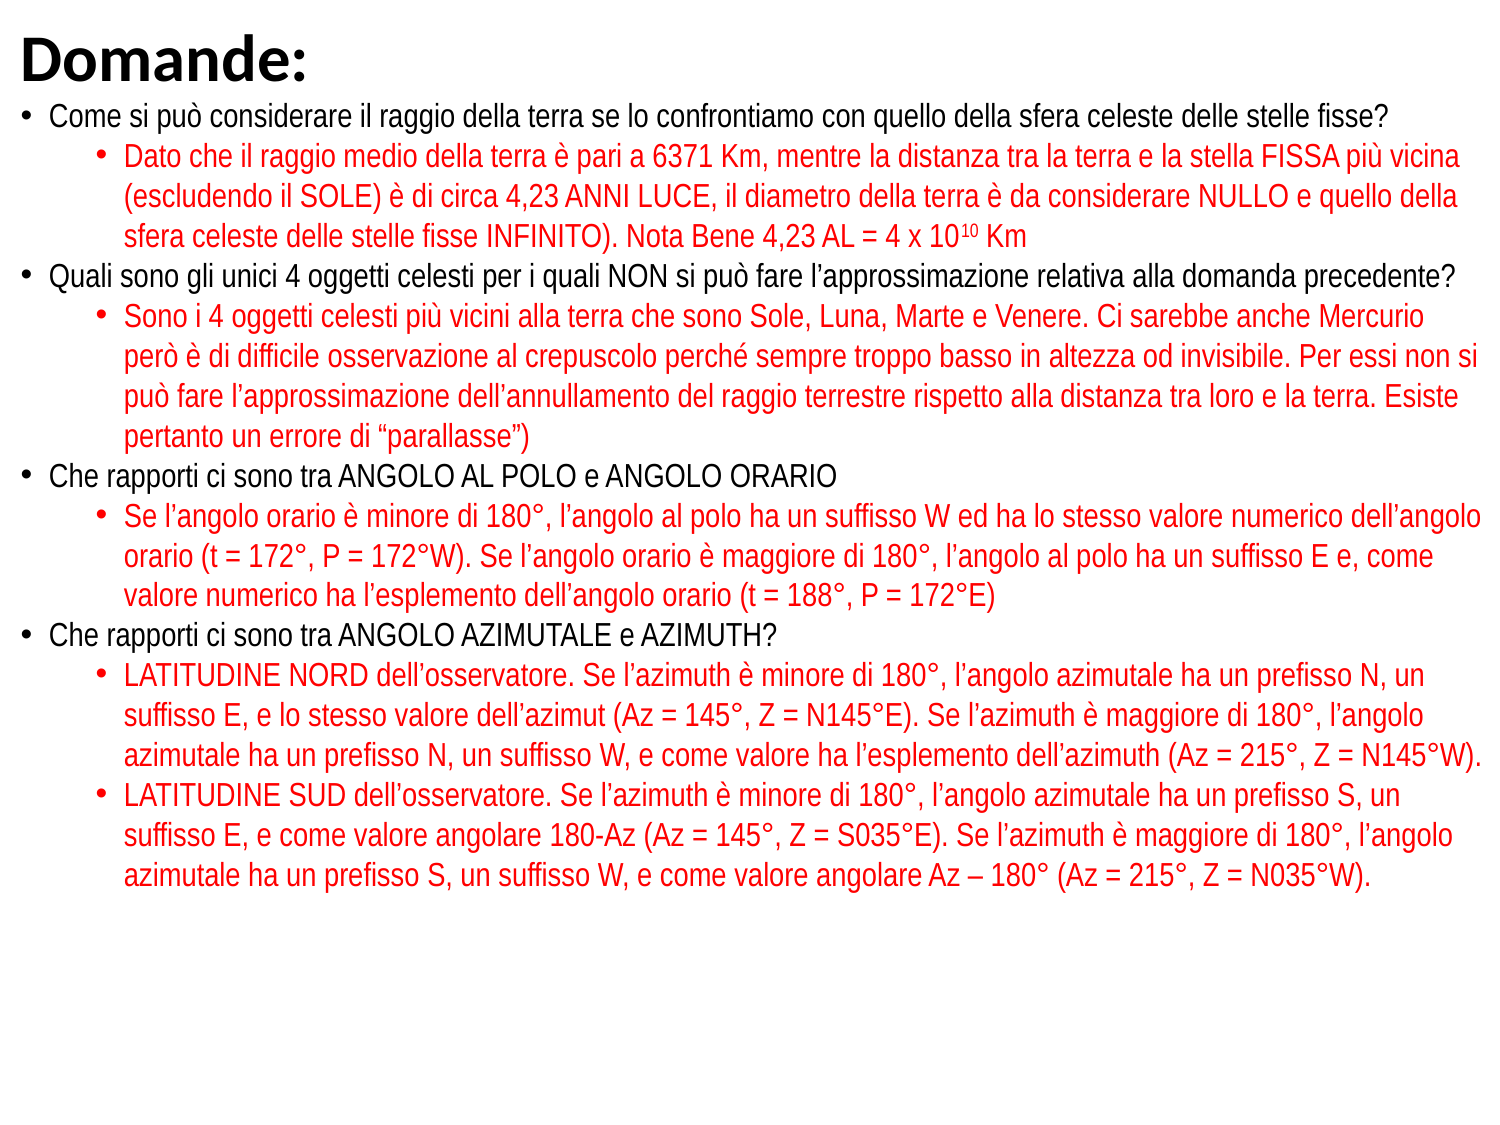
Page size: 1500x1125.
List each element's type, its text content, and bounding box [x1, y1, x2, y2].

text_box Domande: Come si può considerare il raggio della terra se lo confrontiamo con quello della sfera celeste delle stelle fisse? Dato che il raggio medio della terra è pari a 6371 Km, mentre la distanza tra la terra e la stella FISSA più vicina (escludendo il SOLE) è di circa 4,23 ANNI LUCE, il diametro della terra è da considerare NULLO e quello della sfera celeste delle stelle fisse INFINITO). Nota Bene 4,23 AL = 4 x 1010 Km Quali sono gli unici 4 oggetti celesti per i quali NON si può fare l’approssimazione relativa alla domanda precedente? Sono i 4 oggetti celesti più vicini alla terra che sono Sole, Luna, Marte e Venere. Ci sarebbe anche Mercurio però è di difficile osservazione al crepuscolo perché sempre troppo basso in altezza od invisibile. Per essi non si può fare l’approssimazione dell’annullamento del raggio terrestre rispetto alla distanza tra loro e la terra. Esiste pertanto un errore di “parallasse”) Che rapporti ci sono tra ANGOLO AL POLO e ANGOLO ORARIO Se l’angolo orario è minore di 180°, l’angolo al polo ha un suffisso W ed ha lo stesso valore numerico dell’angolo orario (t = 172°, P = 172°W). Se l’angolo orario è maggiore di 180°, l’angolo al polo ha un suffisso E e, come valore numerico ha l’esplemento dell’angolo orario (t = 188°, P = 172°E) Che rapporti ci sono tra ANGOLO AZIMUTALE e AZIMUTH? LATITUDINE NORD dell’osservatore. Se l’azimuth è minore di 180°, l’angolo azimutale ha un prefisso N, un suffisso E, e lo stesso valore dell’azimut (Az = 145°, Z = N145°E). Se l’azimuth è maggiore di 180°, l’angolo azimutale ha un prefisso N, un suffisso W, e come valore ha l’esplemento dell’azimuth (Az = 215°, Z = N145°W). LATITUDINE SUD dell’osservatore. Se l’azimuth è minore di 180°, l’angolo azimutale ha un prefisso S, un suffisso E, e come valore angolare 180-Az (Az = 145°, Z = S035°E). Se l’azimuth è maggiore di 180°, l’angolo azimutale ha un prefisso S, un suffisso W, e come valore angolare Az – 180° (Az = 215°, Z = N035°W). [5, 7, 1500, 941]
